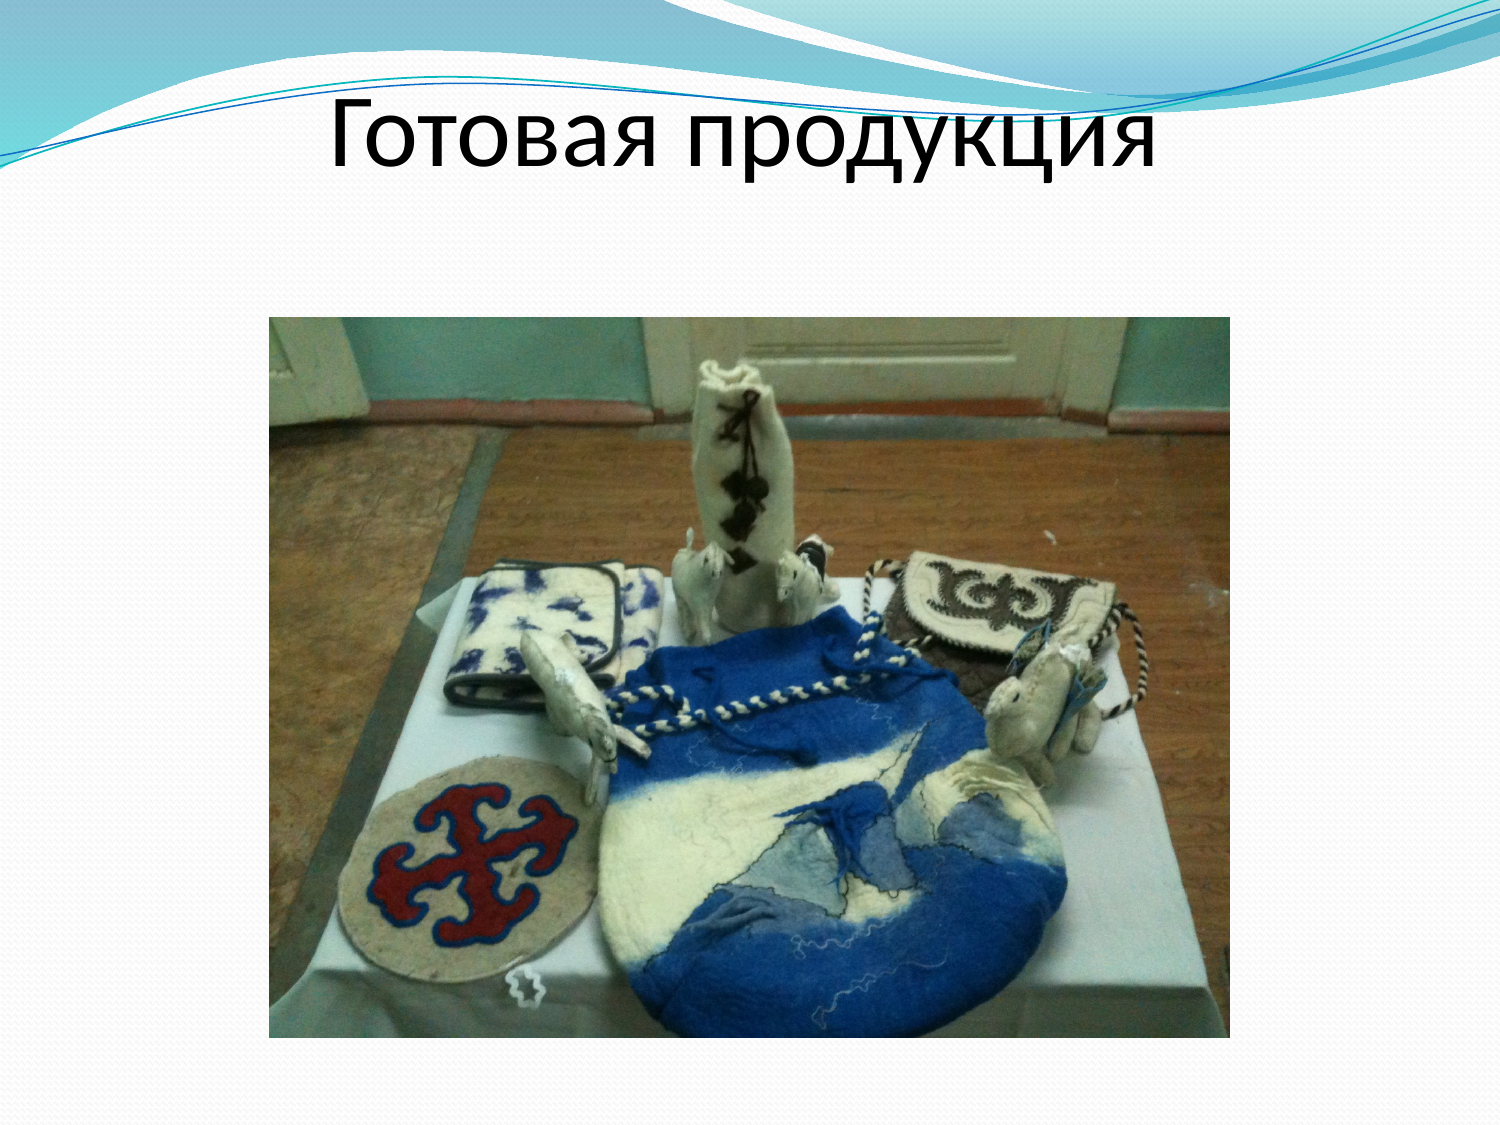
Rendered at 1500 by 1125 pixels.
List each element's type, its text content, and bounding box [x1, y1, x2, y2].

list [269, 317, 1231, 1038]
title Готовая продукция [70, 0, 1421, 188]
